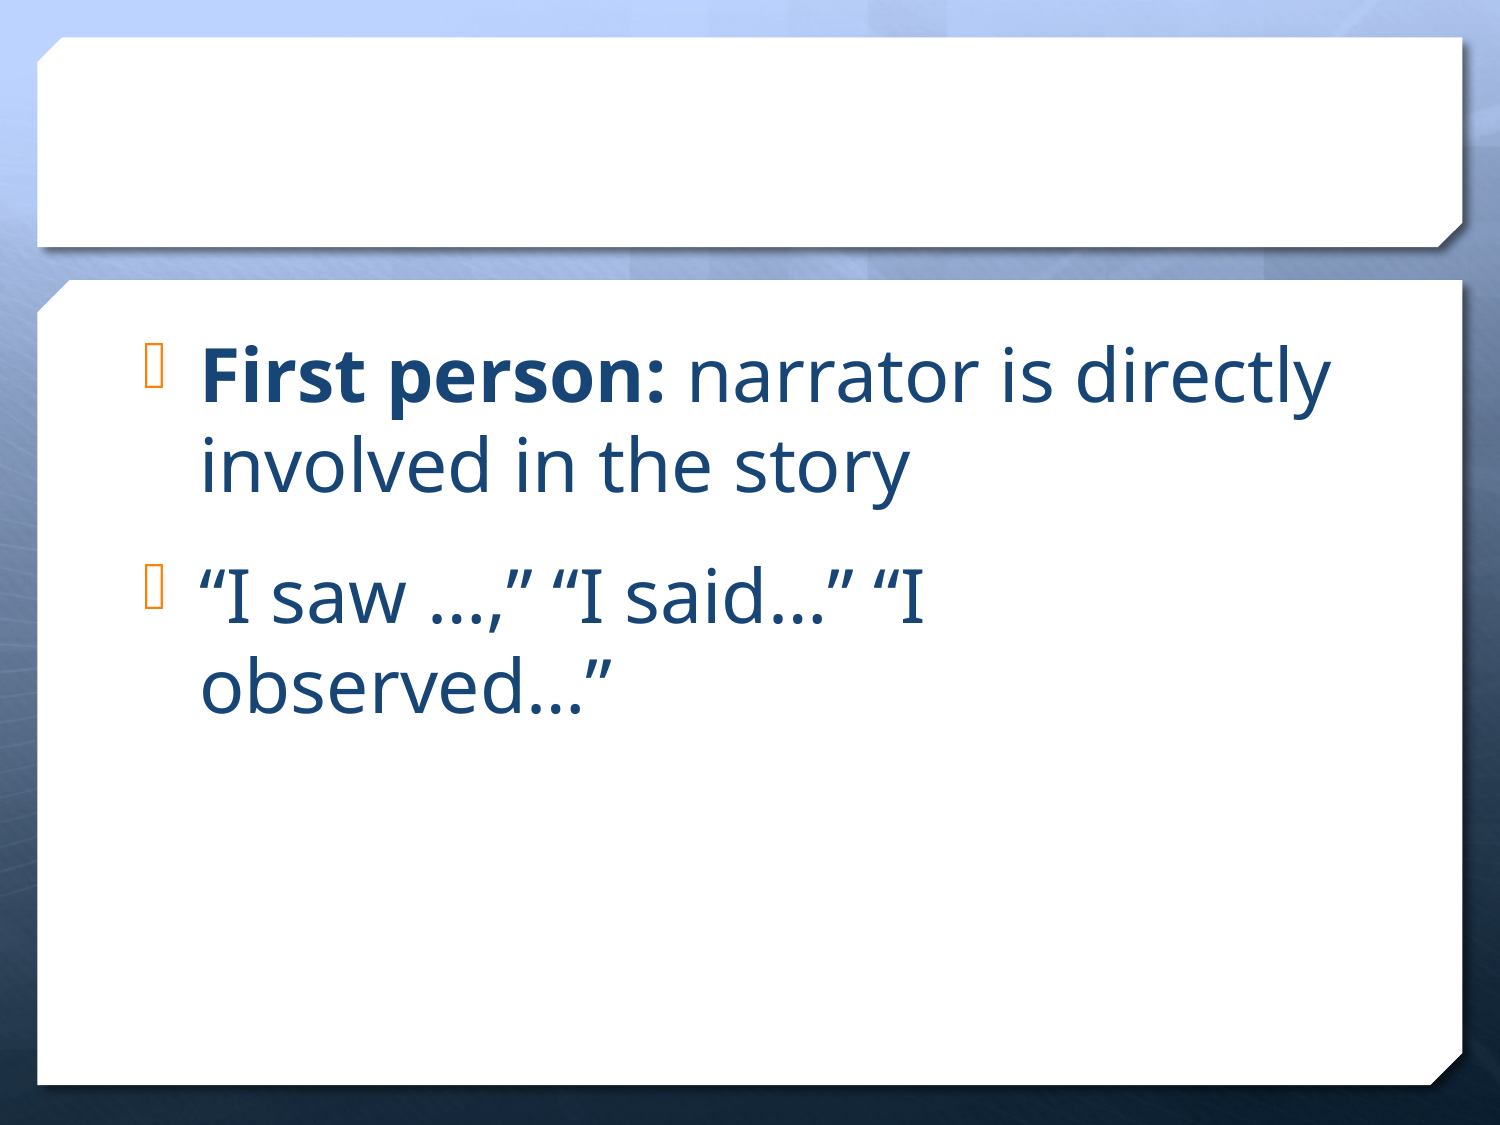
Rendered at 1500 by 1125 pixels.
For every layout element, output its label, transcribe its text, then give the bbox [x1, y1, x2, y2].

list First person: narrator is directly involved in the story “I saw …,” “I said…” “I observed…” [127, 319, 1372, 978]
